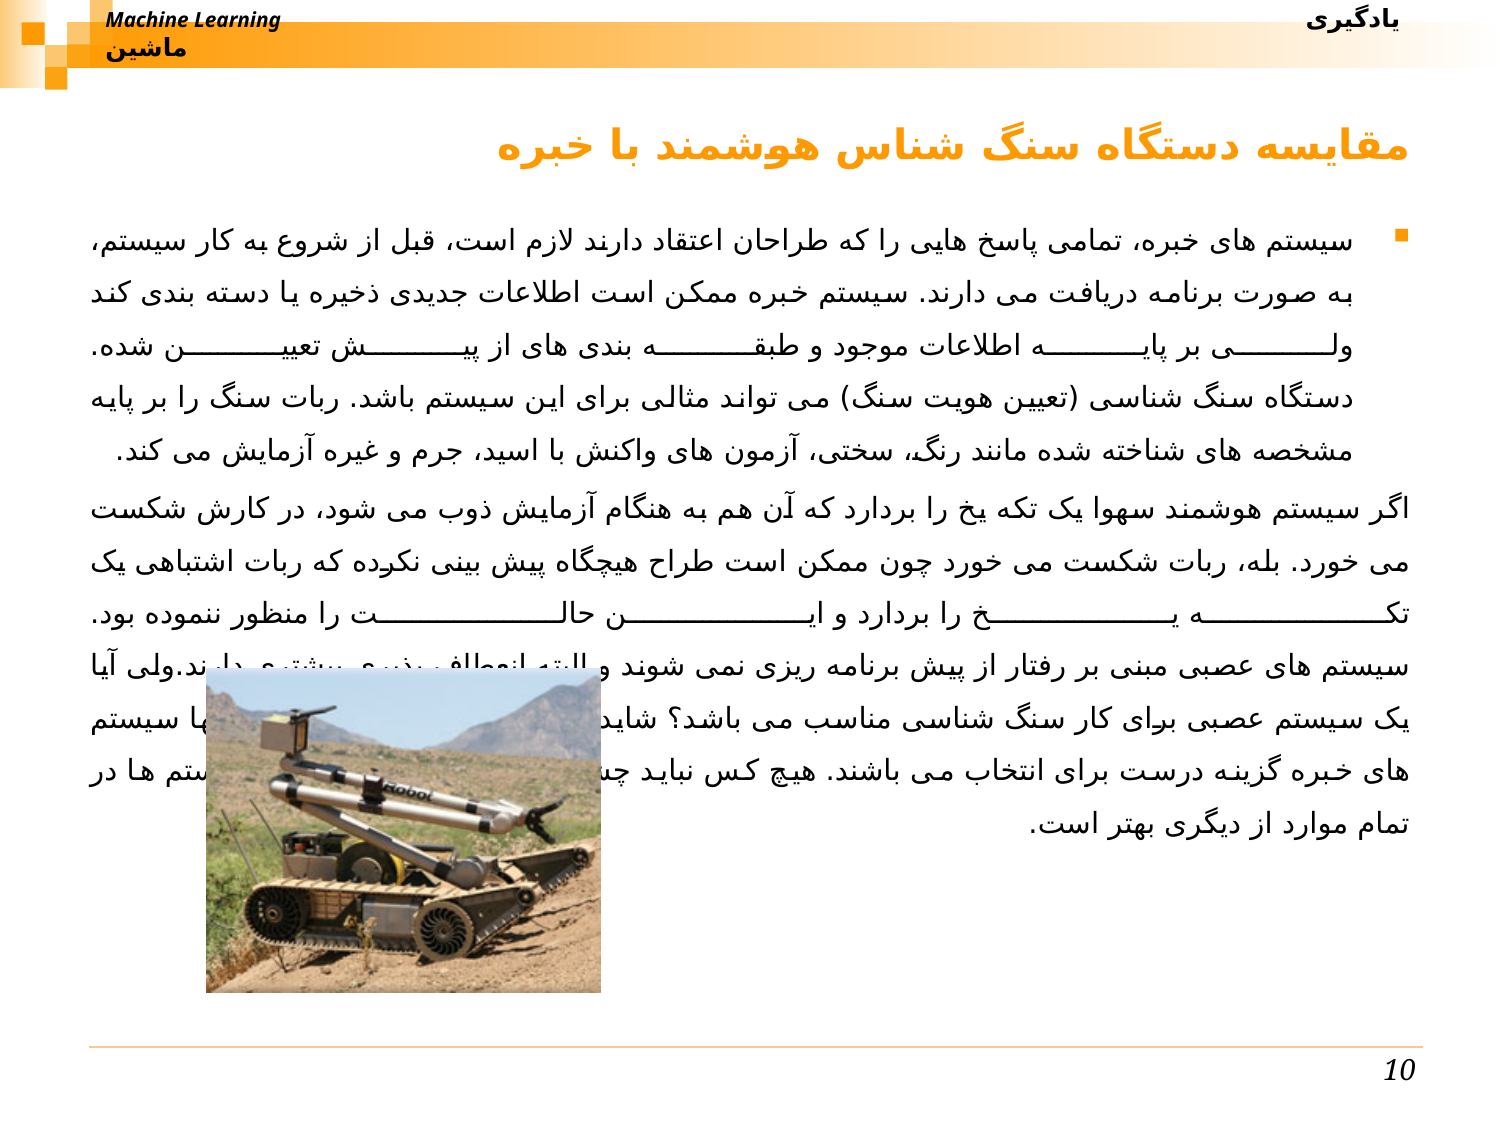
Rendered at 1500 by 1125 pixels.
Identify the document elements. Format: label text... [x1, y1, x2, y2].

list سيستم های خبره، تمامی پاسخ هايی را که طراحان اعتقاد دارند لازم است، قبل از شروع به کار سيستم، به صورت برنامه دريافت می دارند. سيستم خبره ممکن است اطلاعات جديدی ذخيره يا دسته بندی کند ولی بر پايه اطلاعات موجود و طبقه بندی های از پيش تعيين شده. دستگاه سنگ شناسی (تعيين هويت سنگ) می تواند مثالی برای اين سيستم باشد. ربات سنگ را بر پايه مشخصه های شناخته شده مانند رنگ، سختی، آزمون های واکنش با اسيد، جرم و غيره آزمايش می کند. اگر سيستم هوشمند سهوا يک تکه يخ را بردارد که آن هم به هنگام آزمايش ذوب می شود، در کارش شکست می خورد. بله، ربات شکست می خورد چون ممکن است طراح هيچگاه پيش بينی نکرده که ربات اشتباهی يک تکه يخ را بردارد و اين حالت را منظور ننموده بود. سيستم های عصبی مبنی بر رفتار از پيش برنامه ريزی نمی شوند و البته انعطاف پذيری بيشتری دارند.ولی آيا يک سيستم عصبی برای کار سنگ شناسی مناسب می باشد؟ شايد نه. مواردی وجود دارند که در آنها سيستم های خبره گزينه درست برای انتخاب می باشند. هيچ کس نبايد چشم بسته بپندارد که يکی از سيستم ها در تمام موارد از ديگری بهتر است. [75, 196, 1425, 1024]
slide_number 10 [1080, 1023, 1431, 1099]
picture [206, 668, 601, 993]
text_box مقایسه دستگاه سنگ شناس هوشمند با خبره [74, 101, 1425, 185]
text_box Machine Learning یادگیری ماشین [90, 22, 1471, 70]
